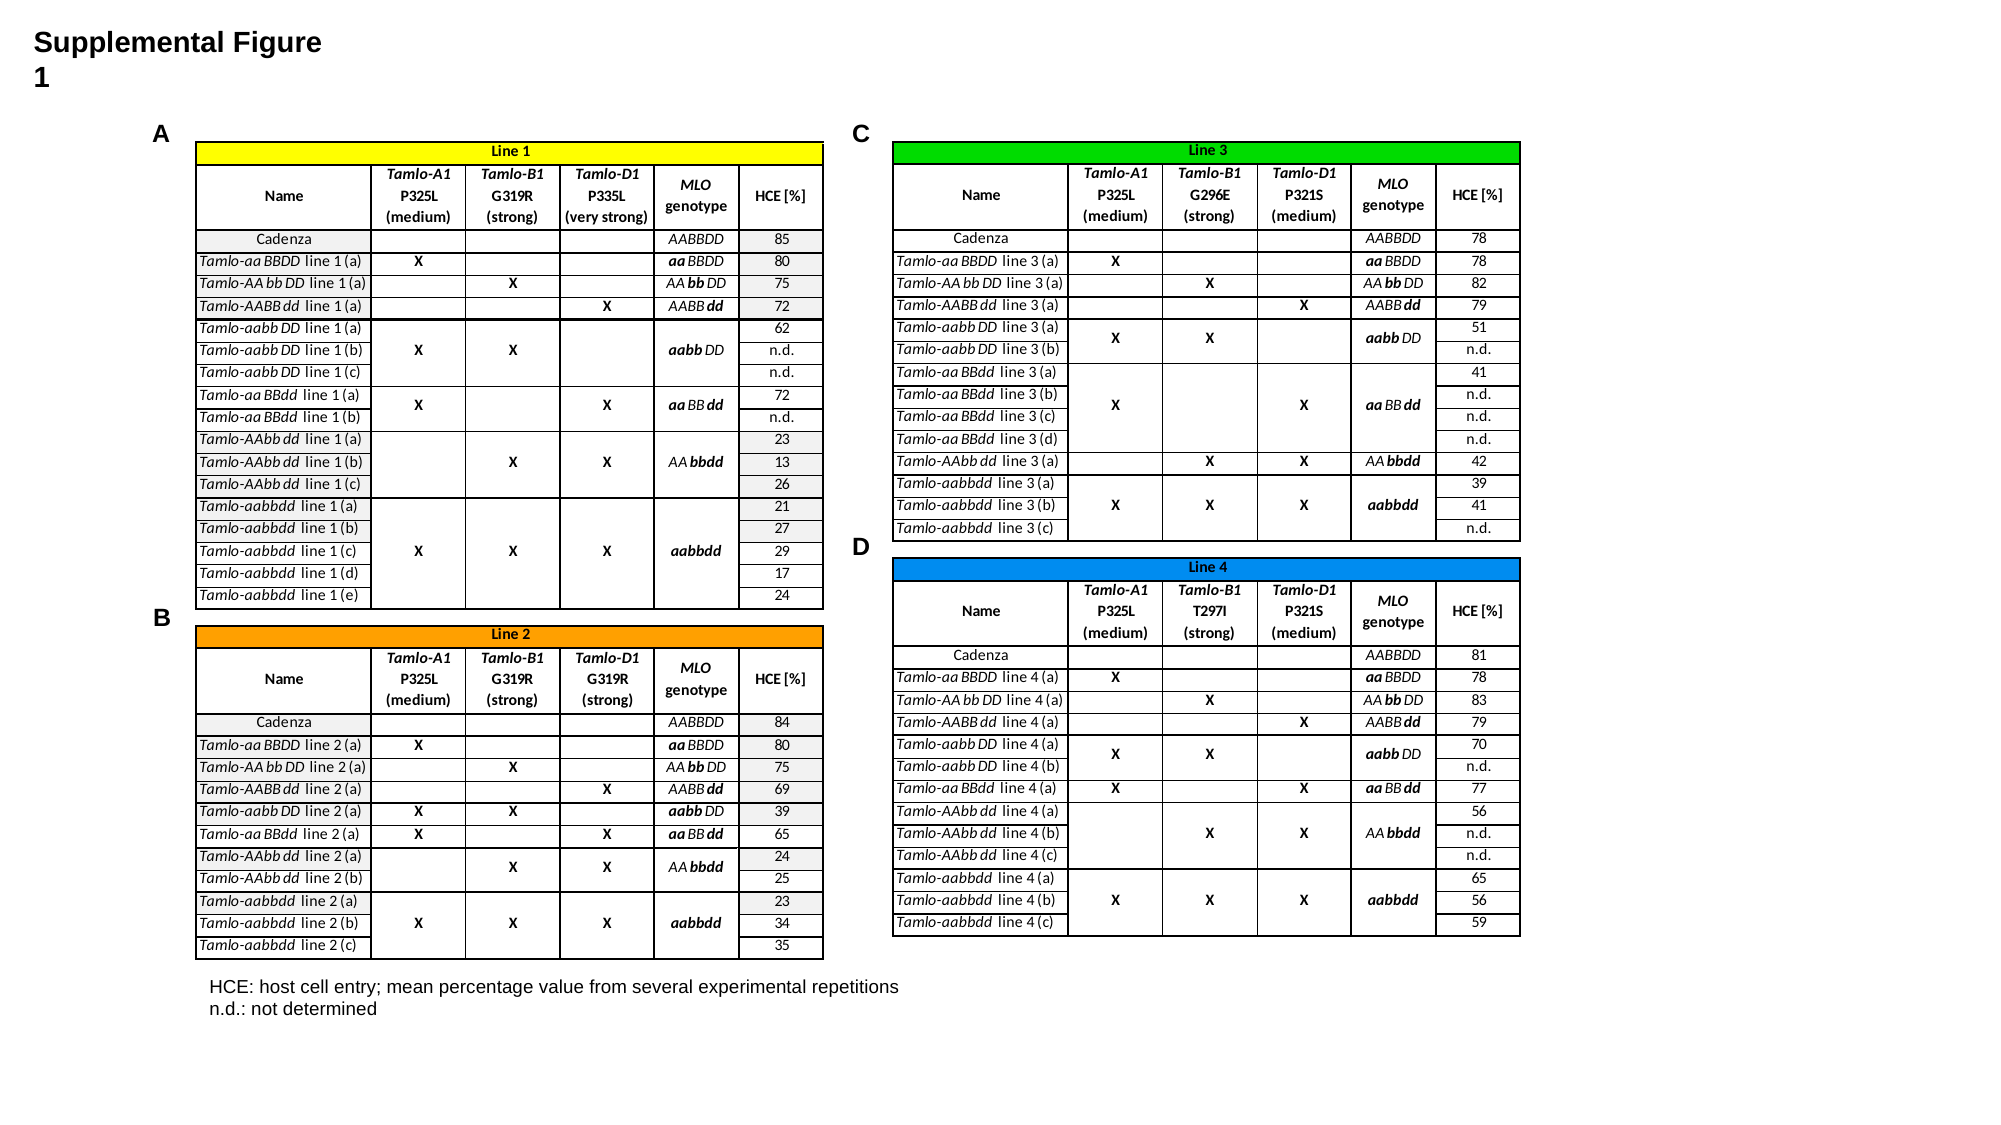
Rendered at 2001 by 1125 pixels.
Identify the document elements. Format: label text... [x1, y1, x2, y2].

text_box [137, 109, 1535, 1043]
text_box Supplemental Figure 1 [18, 16, 362, 101]
